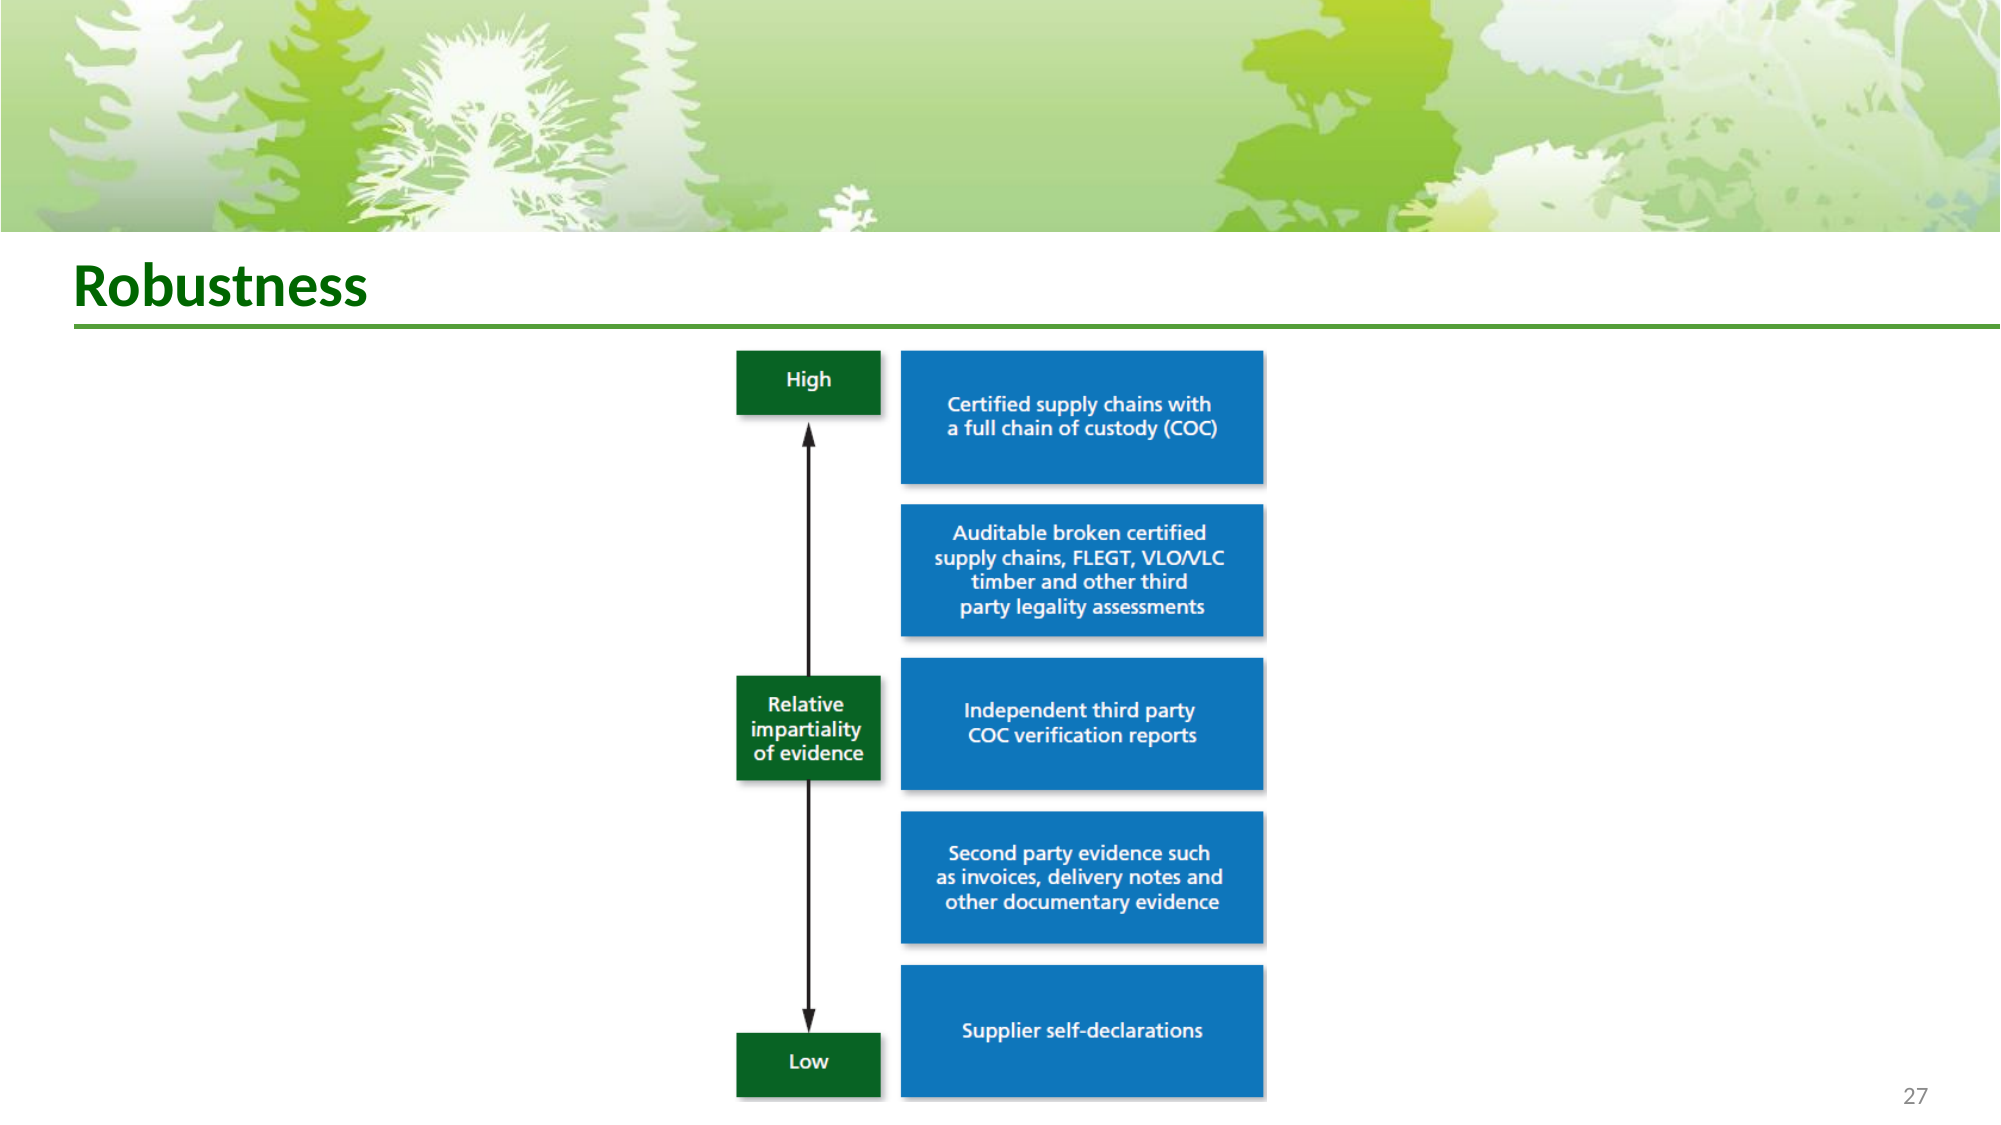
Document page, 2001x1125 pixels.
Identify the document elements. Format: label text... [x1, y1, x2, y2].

picture [733, 346, 1267, 1102]
picture [0, 0, 2000, 232]
slide_number 27 [1493, 1065, 1944, 1125]
title Robustness [58, 192, 1932, 380]
